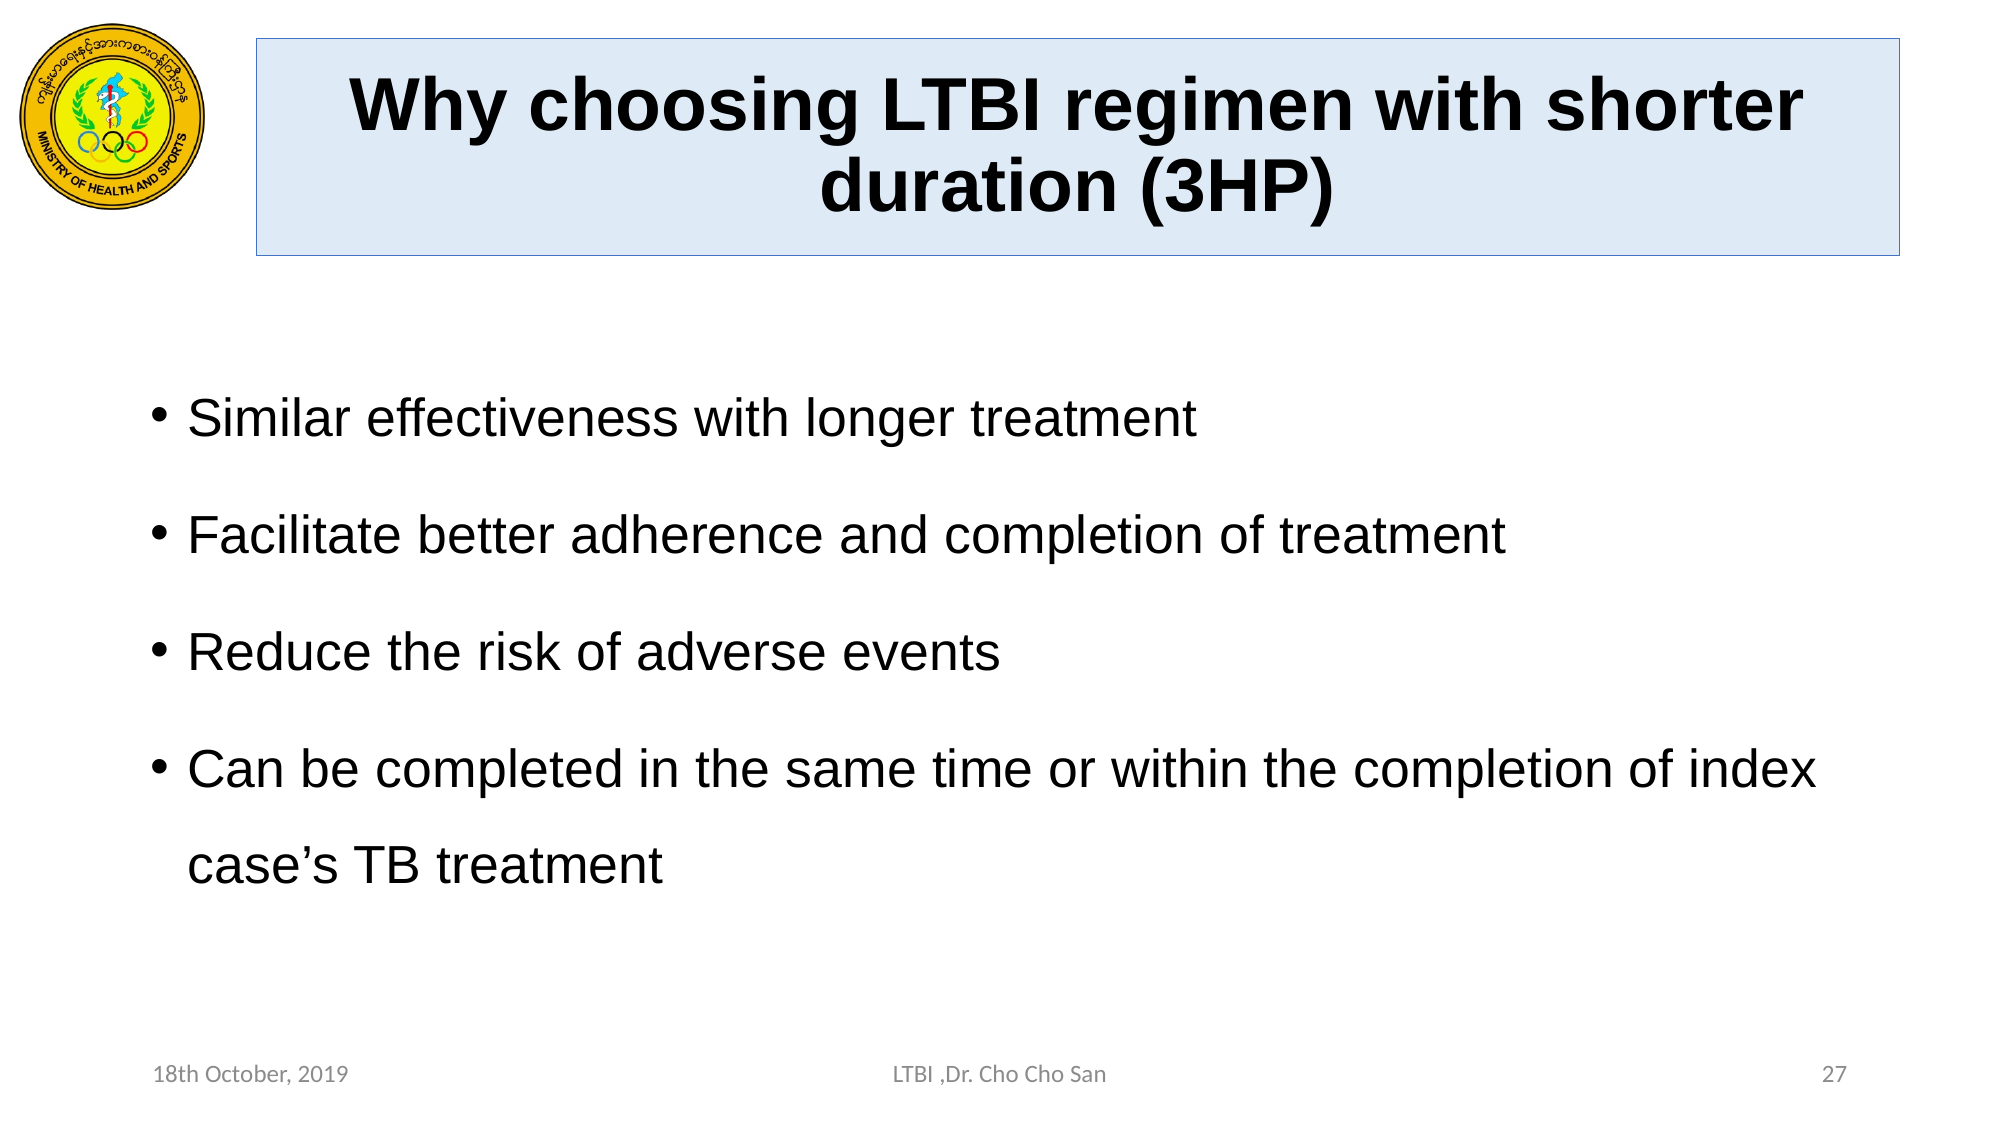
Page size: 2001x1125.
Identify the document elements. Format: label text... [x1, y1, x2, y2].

title Why choosing LTBI regimen with shorter duration (3HP) [256, 38, 1900, 256]
footer LTBI ,Dr. Cho Cho San [662, 1042, 1338, 1103]
picture [19, 23, 205, 210]
slide_number 27 [1412, 1042, 1863, 1103]
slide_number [137, 1042, 588, 1103]
list Similar effectiveness with longer treatment Facilitate better adherence and completion of treatment Reduce the risk of adverse events Can be completed in the same time or within the completion of index case’s TB treatment [135, 342, 1861, 903]
